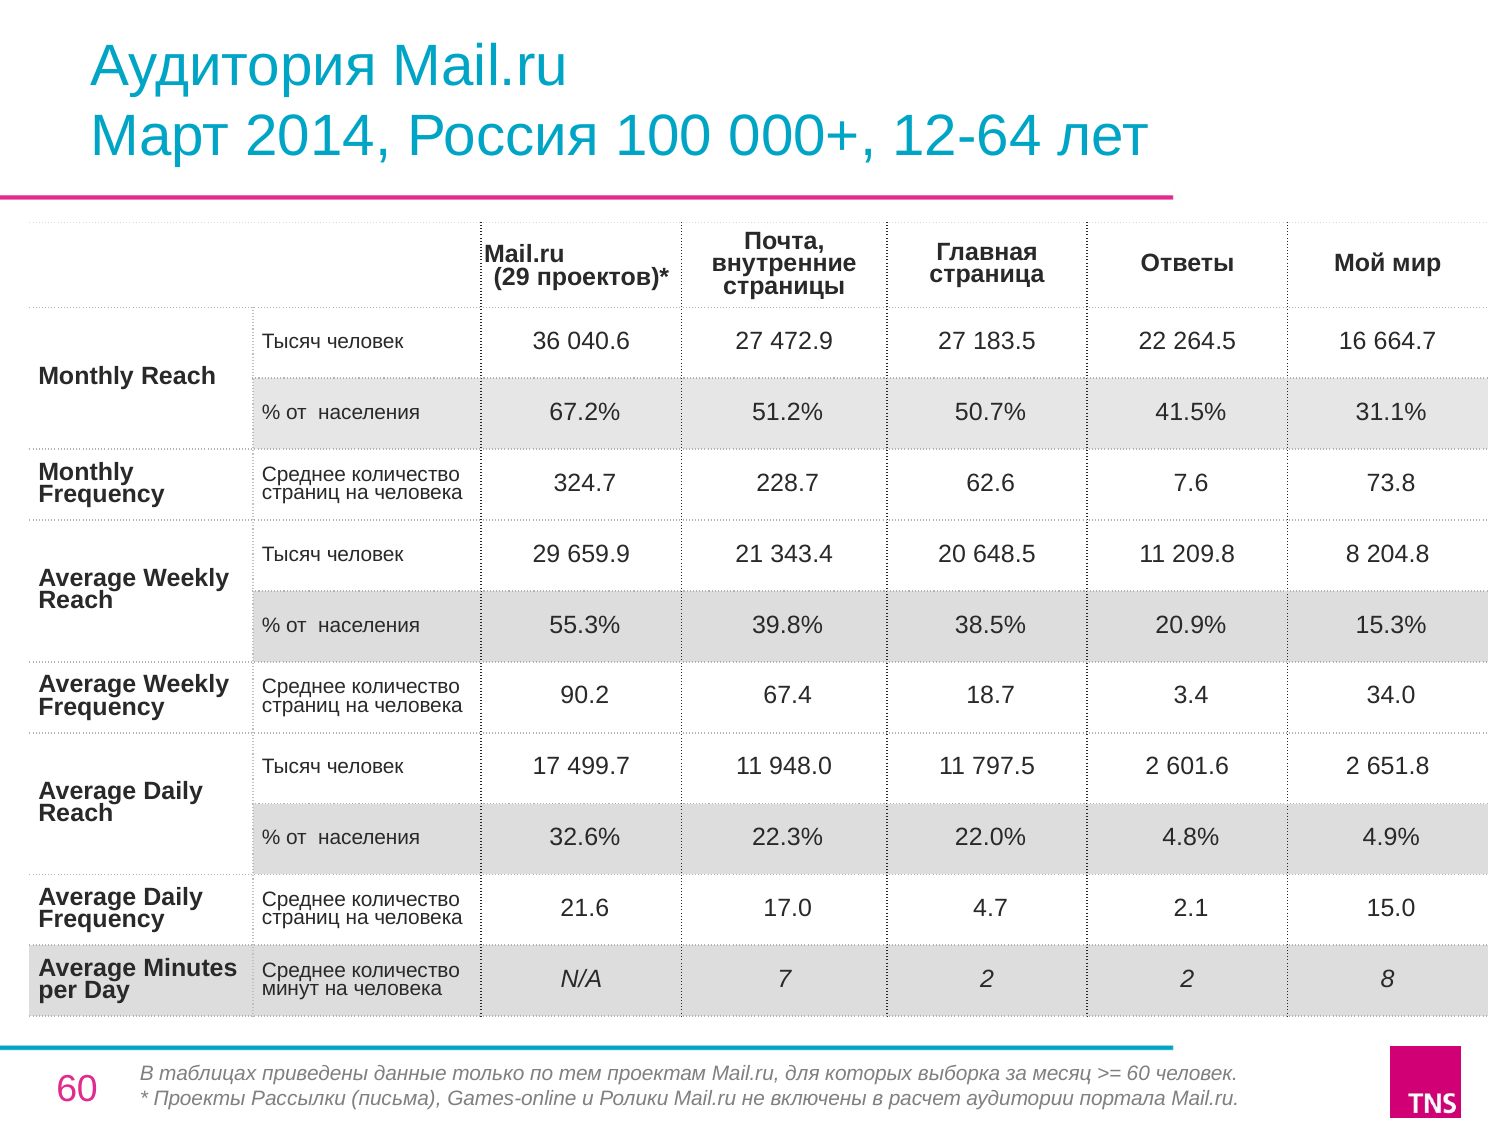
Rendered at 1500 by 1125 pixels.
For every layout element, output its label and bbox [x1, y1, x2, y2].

table_header [29, 223, 1488, 308]
table_cell [29, 308, 1488, 1016]
text_box [124, 1052, 1463, 1117]
title [74, 8, 1476, 187]
picture [0, 0, 1500, 1125]
slide_number [40, 1055, 392, 1125]
